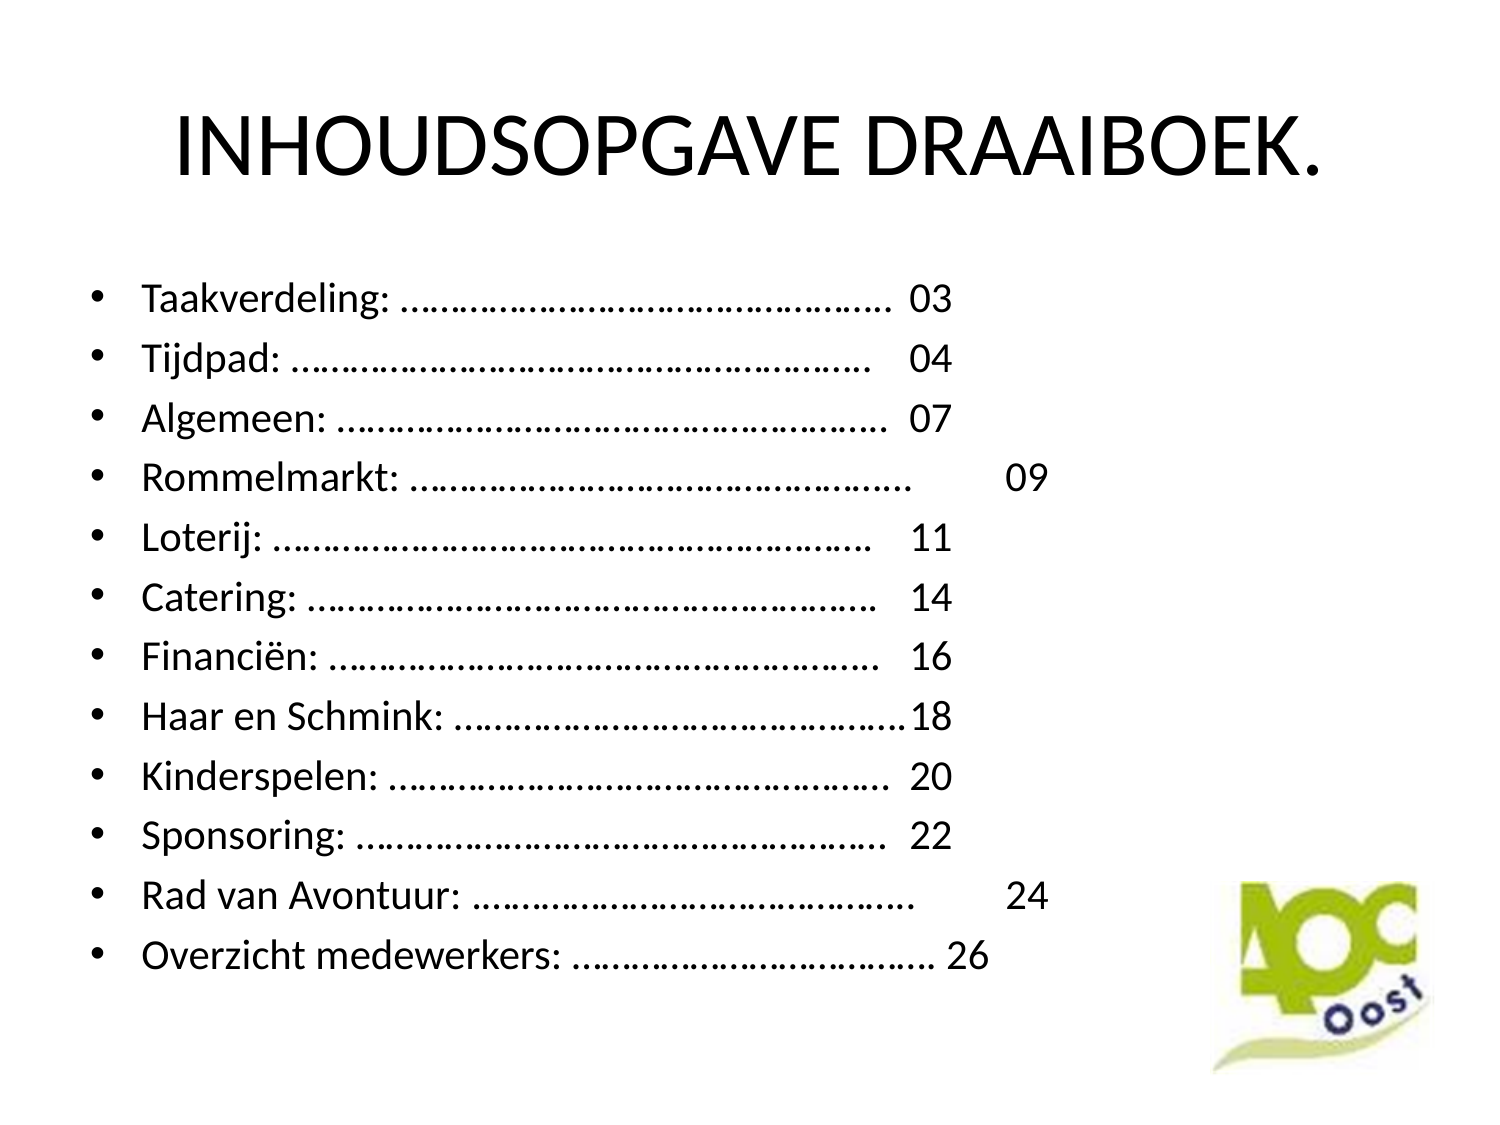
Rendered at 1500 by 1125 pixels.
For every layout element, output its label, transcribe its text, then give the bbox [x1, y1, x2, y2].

picture [1210, 881, 1436, 1076]
title INHOUDSOPGAVE DRAAIBOEK. [75, 45, 1425, 233]
list Taakverdeling: ………………………………………….. 03 Tijdpad: ………………………………………………….. 04 Algemeen: ……………………………………………….. 07 Rommelmarkt: …………………………………………... 09 Loterij: ……………………………………………………. 11 Catering: …………………………………………………. 14 Financiën: ……………………………………………….. 16 Haar en Schmink: ………………………………………. 18 Kinderspelen: …………………………………………… 20 Sponsoring: ……………………………………………… 22 Rad van Avontuur: .…………………………………….. 24 Overzicht medewerkers: ………………………………. 26 [75, 262, 1425, 1005]
